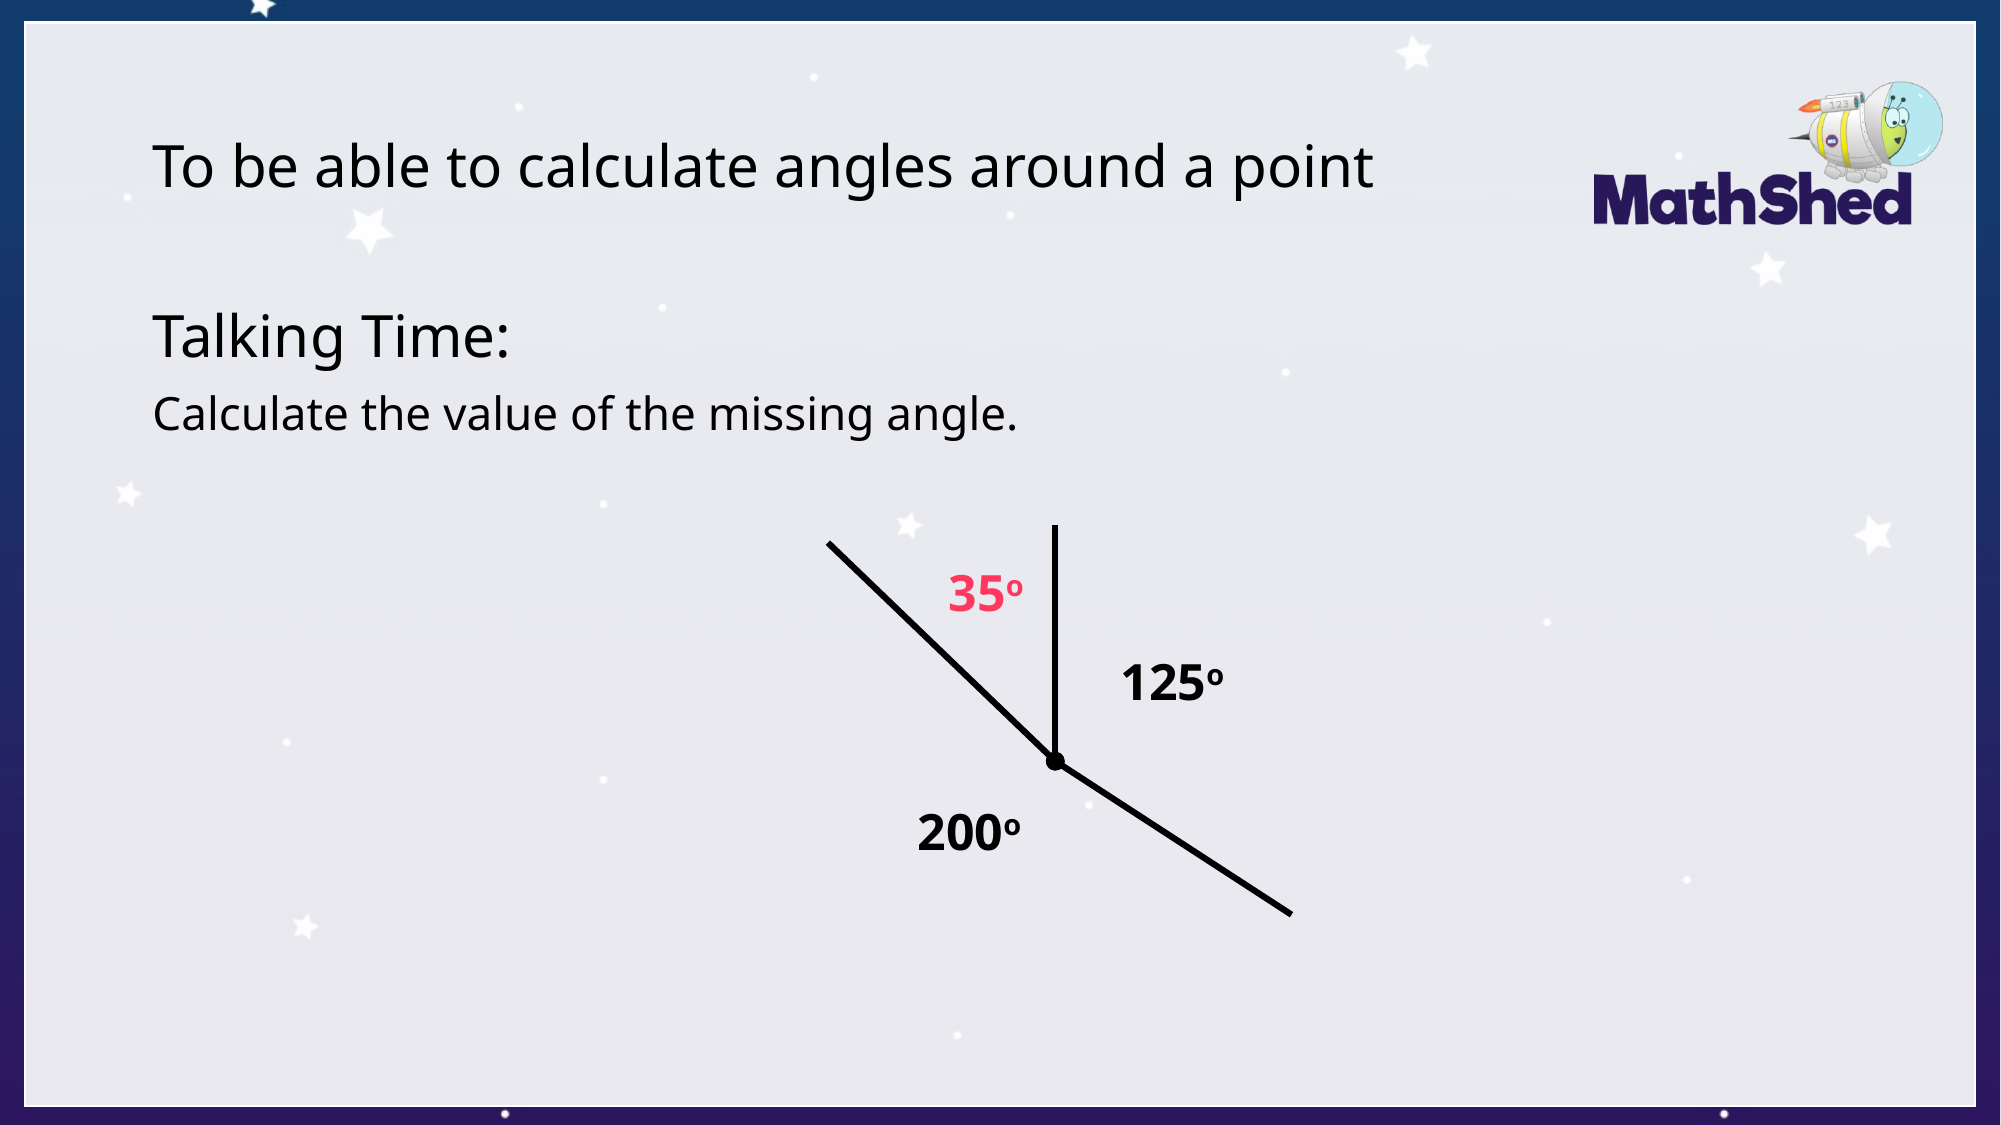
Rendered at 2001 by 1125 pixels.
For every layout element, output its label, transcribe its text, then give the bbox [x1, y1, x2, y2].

list Talking Time: Calculate the value of the missing angle. [137, 299, 1863, 1014]
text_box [827, 542, 1056, 762]
picture [0, 0, 2001, 1125]
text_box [1055, 761, 1292, 915]
title To be able to calculate angles around a point [137, 59, 1578, 278]
text_box 200o [903, 793, 1037, 868]
text_box 125o [1106, 642, 1240, 718]
